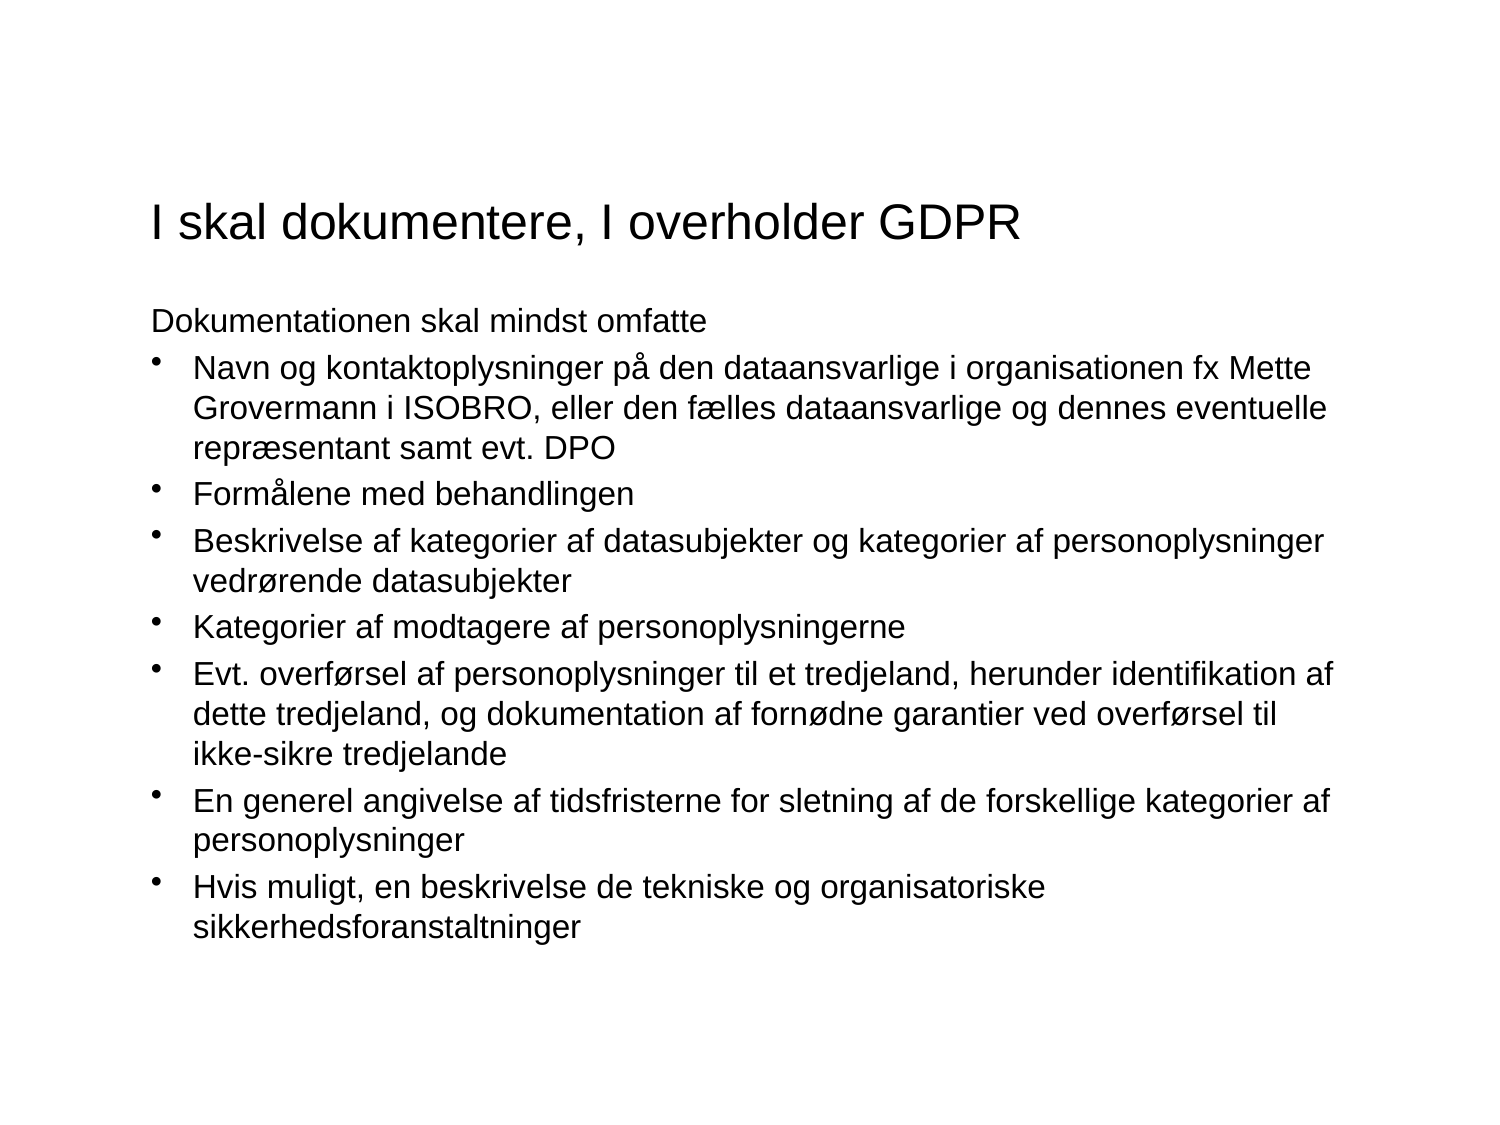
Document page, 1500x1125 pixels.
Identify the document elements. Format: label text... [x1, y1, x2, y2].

list I skal dokumentere, I overholder GDPR Dokumentationen skal mindst omfatte Navn og kontaktoplysninger på den dataansvarlige i organisationen fx Mette Grovermann i ISOBRO, eller den fælles dataansvarlige og dennes eventuelle repræsentant samt evt. DPO Formålene med behandlingen Beskrivelse af kategorier af datasubjekter og kategorier af personoplysninger vedrørende datasubjekter Kategorier af modtagere af personoplysningerne Evt. overførsel af personoplysninger til et tredjeland, herunder identifikation af dette tredjeland, og dokumentation af fornødne garantier ved overførsel til ikke-sikre tredjelande En generel angivelse af tidsfristerne for sletning af de forskellige kategorier af personoplysninger Hvis muligt, en beskrivelse de tekniske og organisatoriske sikkerhedsforanstaltninger [135, 181, 1353, 988]
